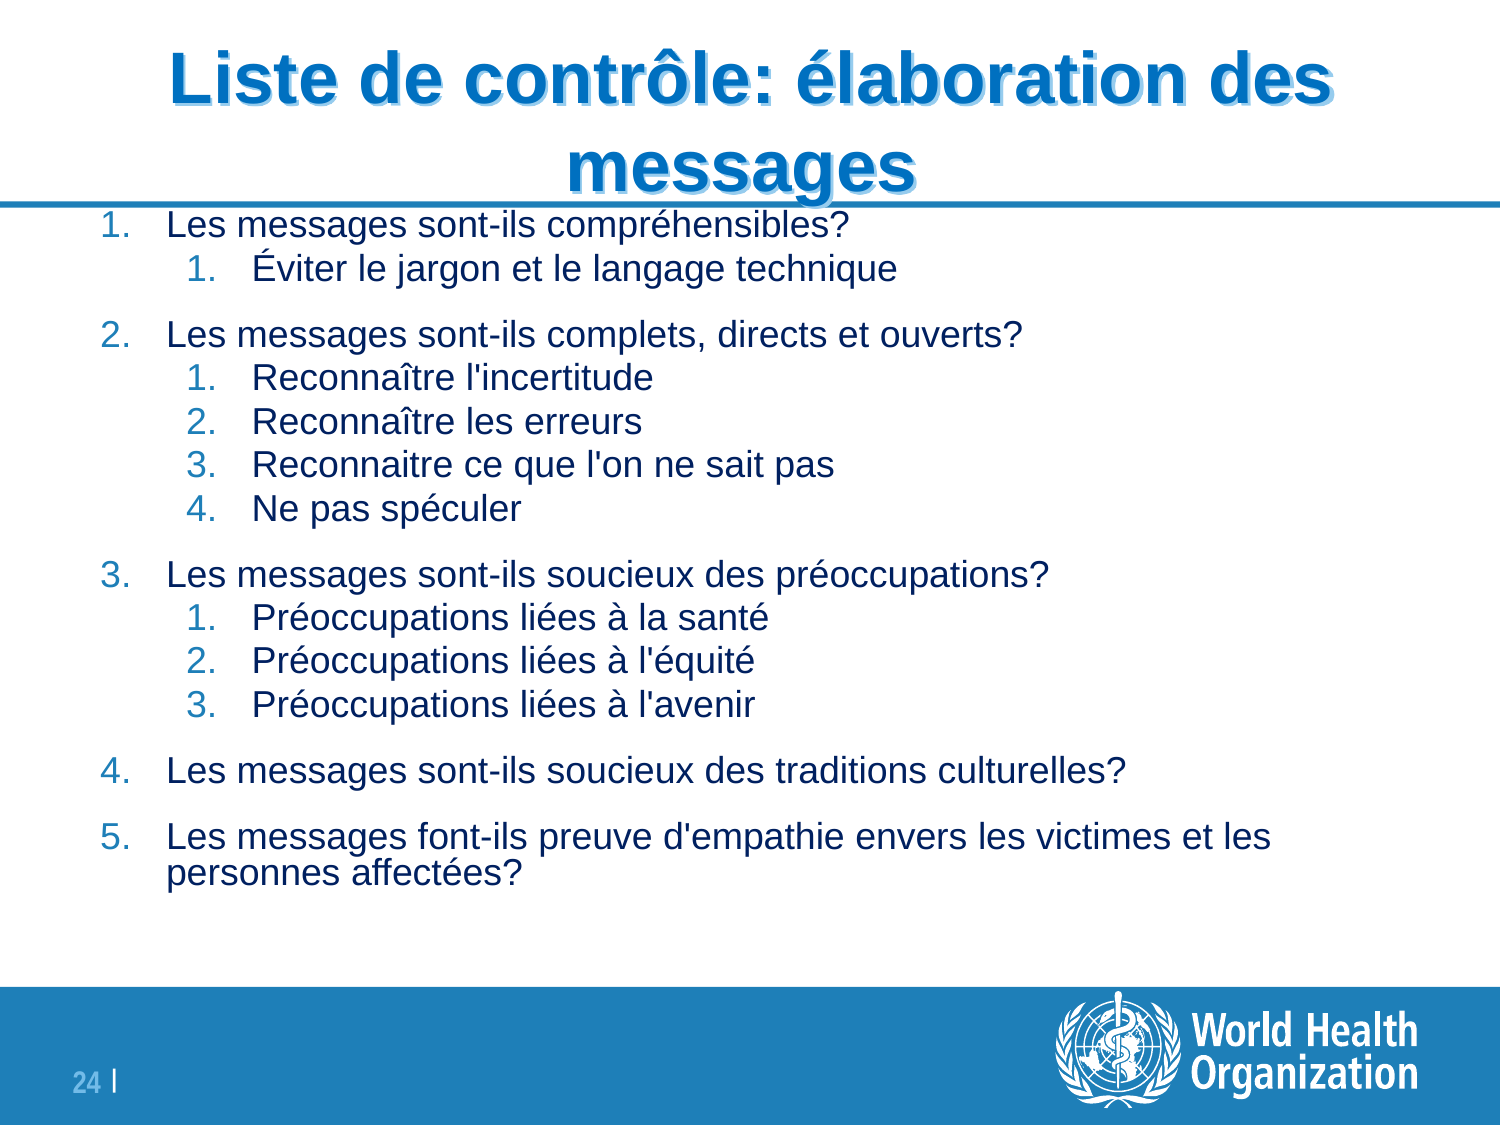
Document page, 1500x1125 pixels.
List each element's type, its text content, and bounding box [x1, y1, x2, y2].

title Liste de contrôle: élaboration des messages [76, 30, 1427, 149]
list Les messages sont-ils compréhensibles? Éviter le jargon et le langage technique Les messages sont-ils complets, directs et ouverts? Reconnaître l'incertitude Reconnaître les erreurs Reconnaitre ce que l'on ne sait pas Ne pas spéculer Les messages sont-ils soucieux des préoccupations? Préoccupations liées à la santé Préoccupations liées à l'équité Préoccupations liées à l'avenir Les messages sont-ils soucieux des traditions culturelles? Les messages font-ils preuve d'empathie envers les victimes et les personnes affectées? [100, 209, 1376, 858]
